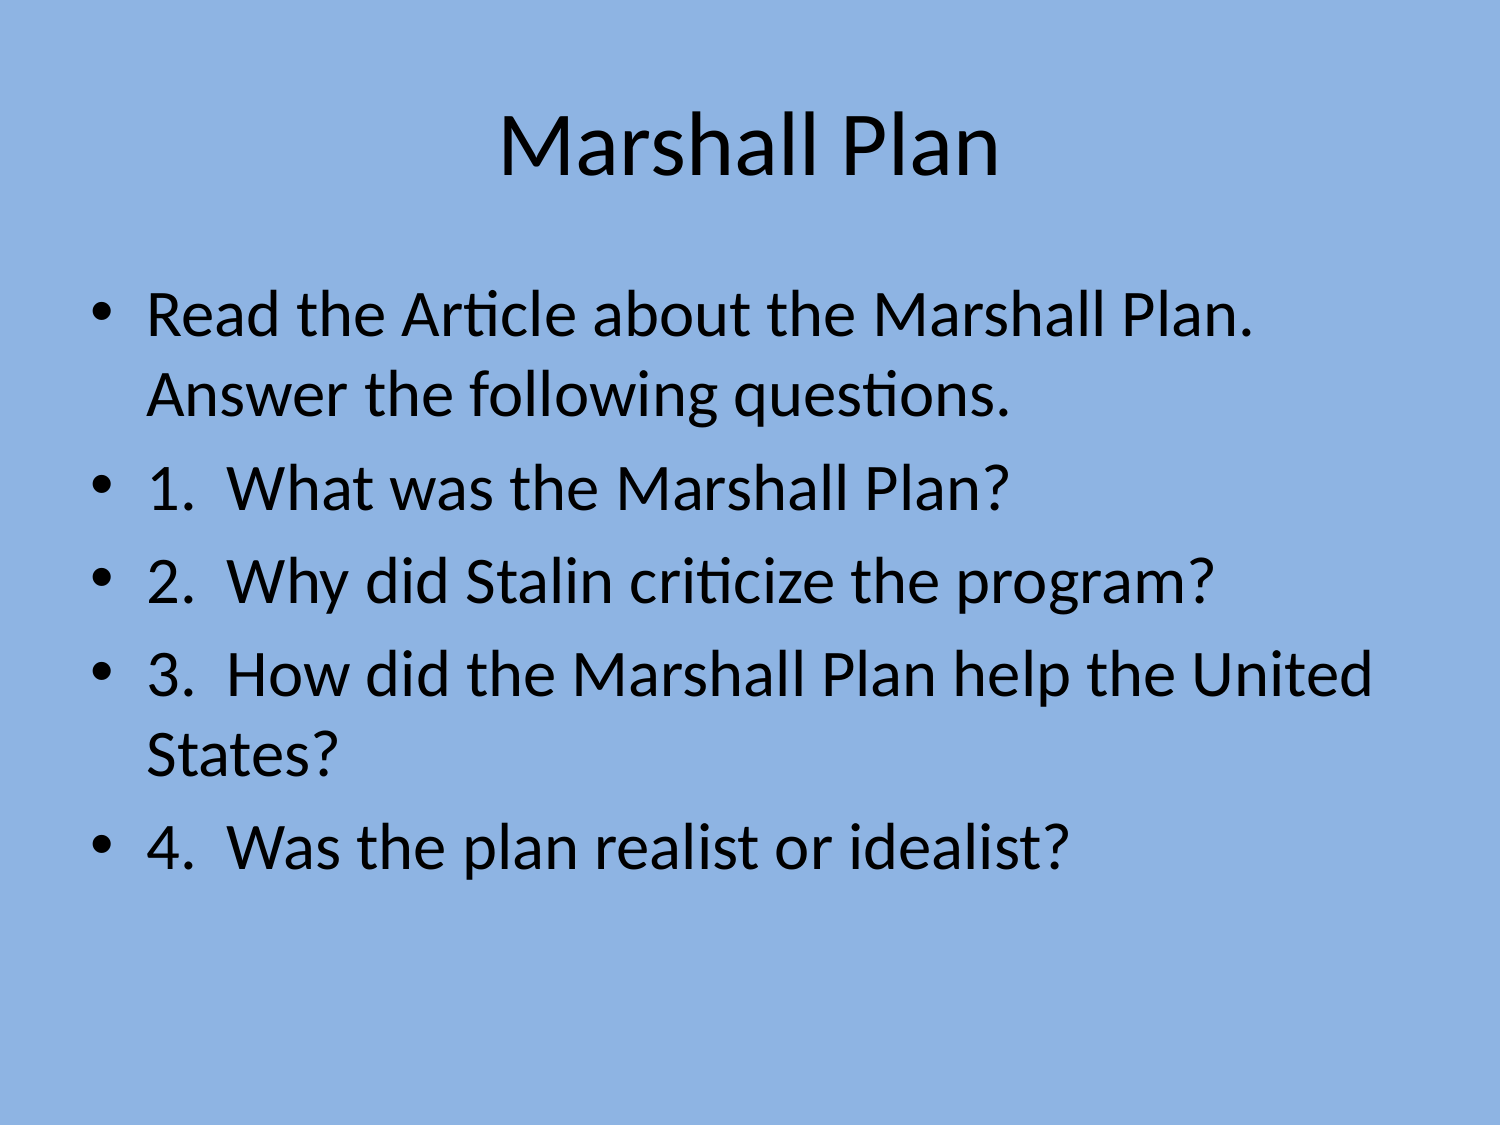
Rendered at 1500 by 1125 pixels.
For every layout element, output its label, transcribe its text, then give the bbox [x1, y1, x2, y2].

list Read the Article about the Marshall Plan. Answer the following questions. 1. What was the Marshall Plan? 2. Why did Stalin criticize the program? 3. How did the Marshall Plan help the United States? 4. Was the plan realist or idealist? [75, 262, 1425, 1005]
title Marshall Plan [75, 45, 1425, 233]
